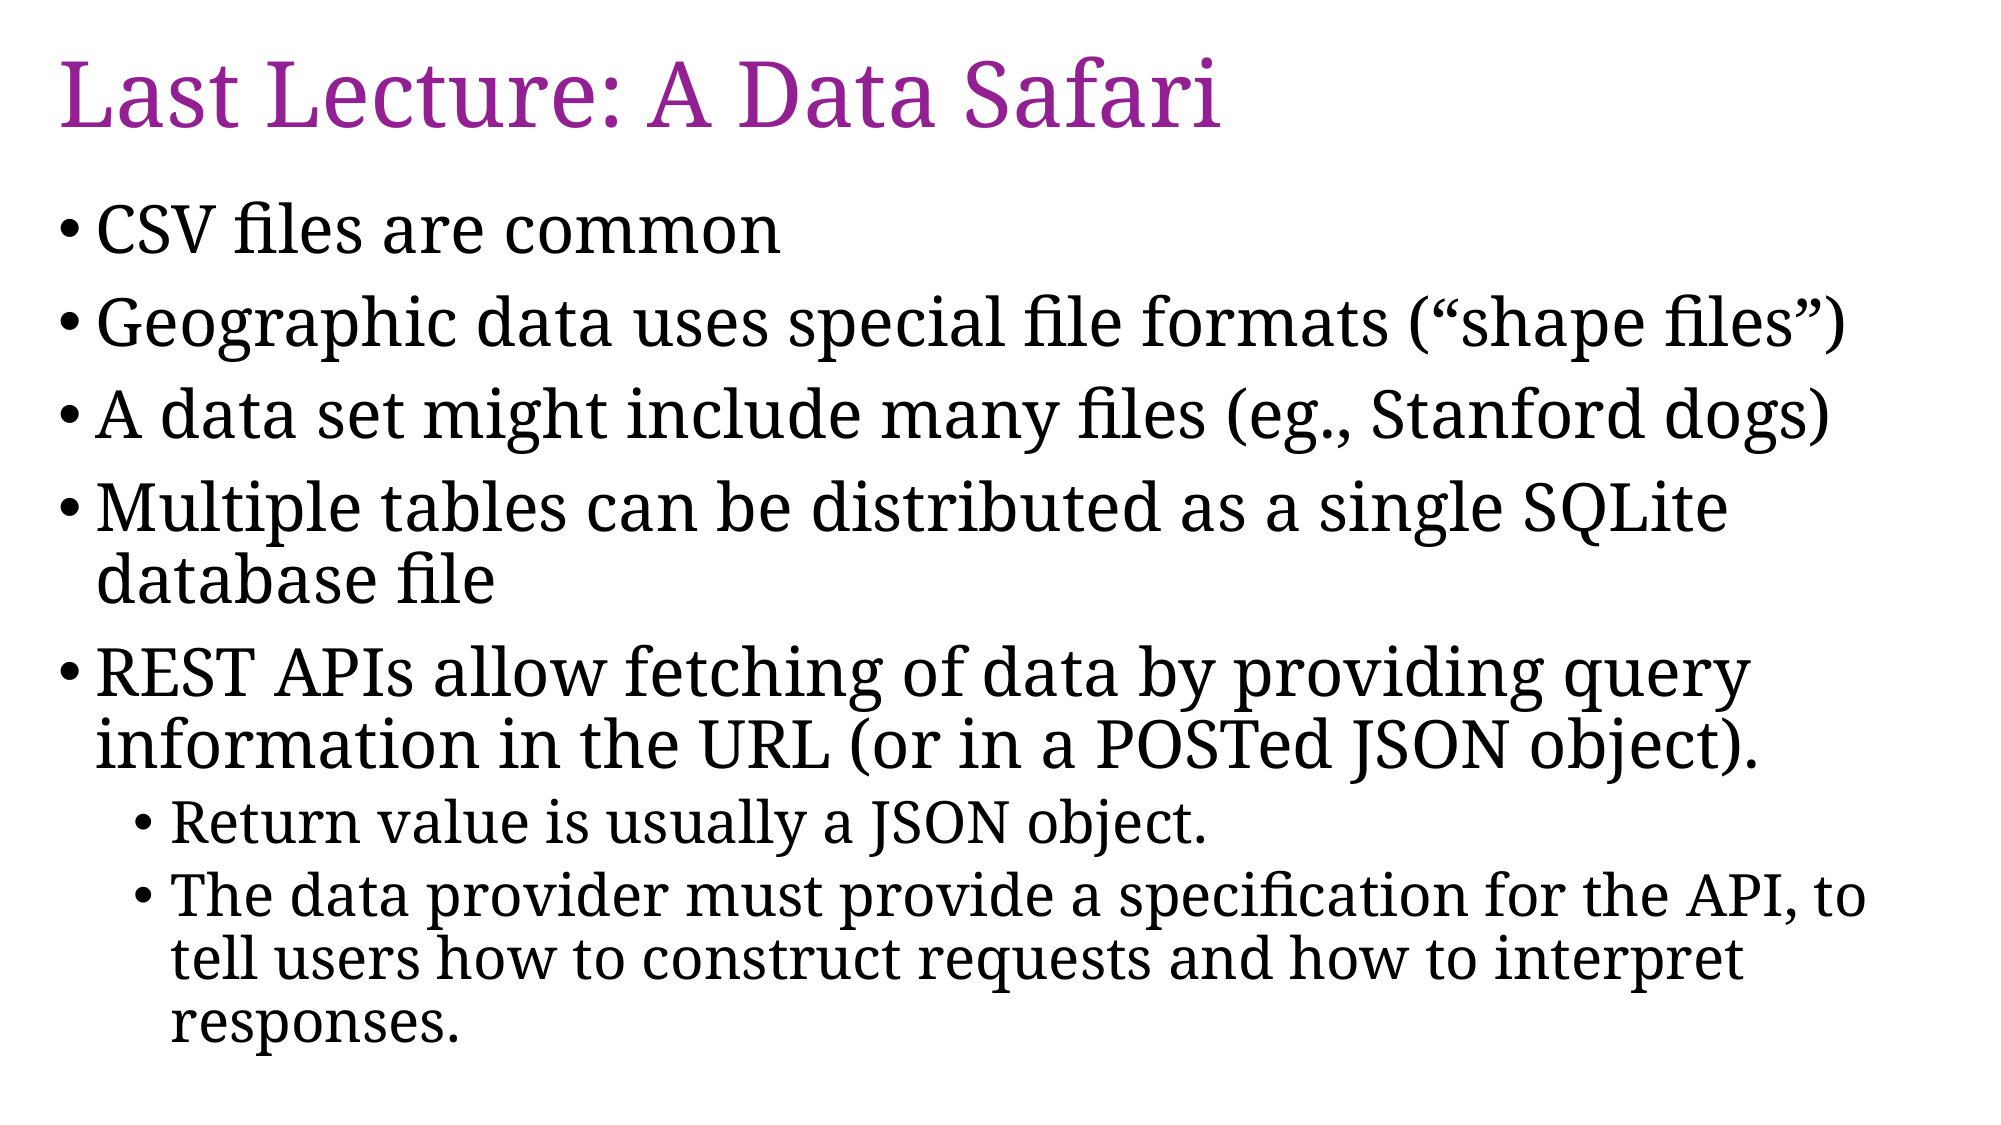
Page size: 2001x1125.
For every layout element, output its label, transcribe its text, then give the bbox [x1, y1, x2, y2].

title Last Lecture: A Data Safari [43, 25, 1953, 171]
list CSV files are common Geographic data uses special file formats (“shape files”) A data set might include many files (eg., Stanford dogs) Multiple tables can be distributed as a single SQLite database file REST APIs allow fetching of data by providing query information in the URL (or in a POSTed JSON object). Return value is usually a JSON object. The data provider must provide a specification for the API, to tell users how to construct requests and how to interpret responses. [43, 188, 1953, 1106]
